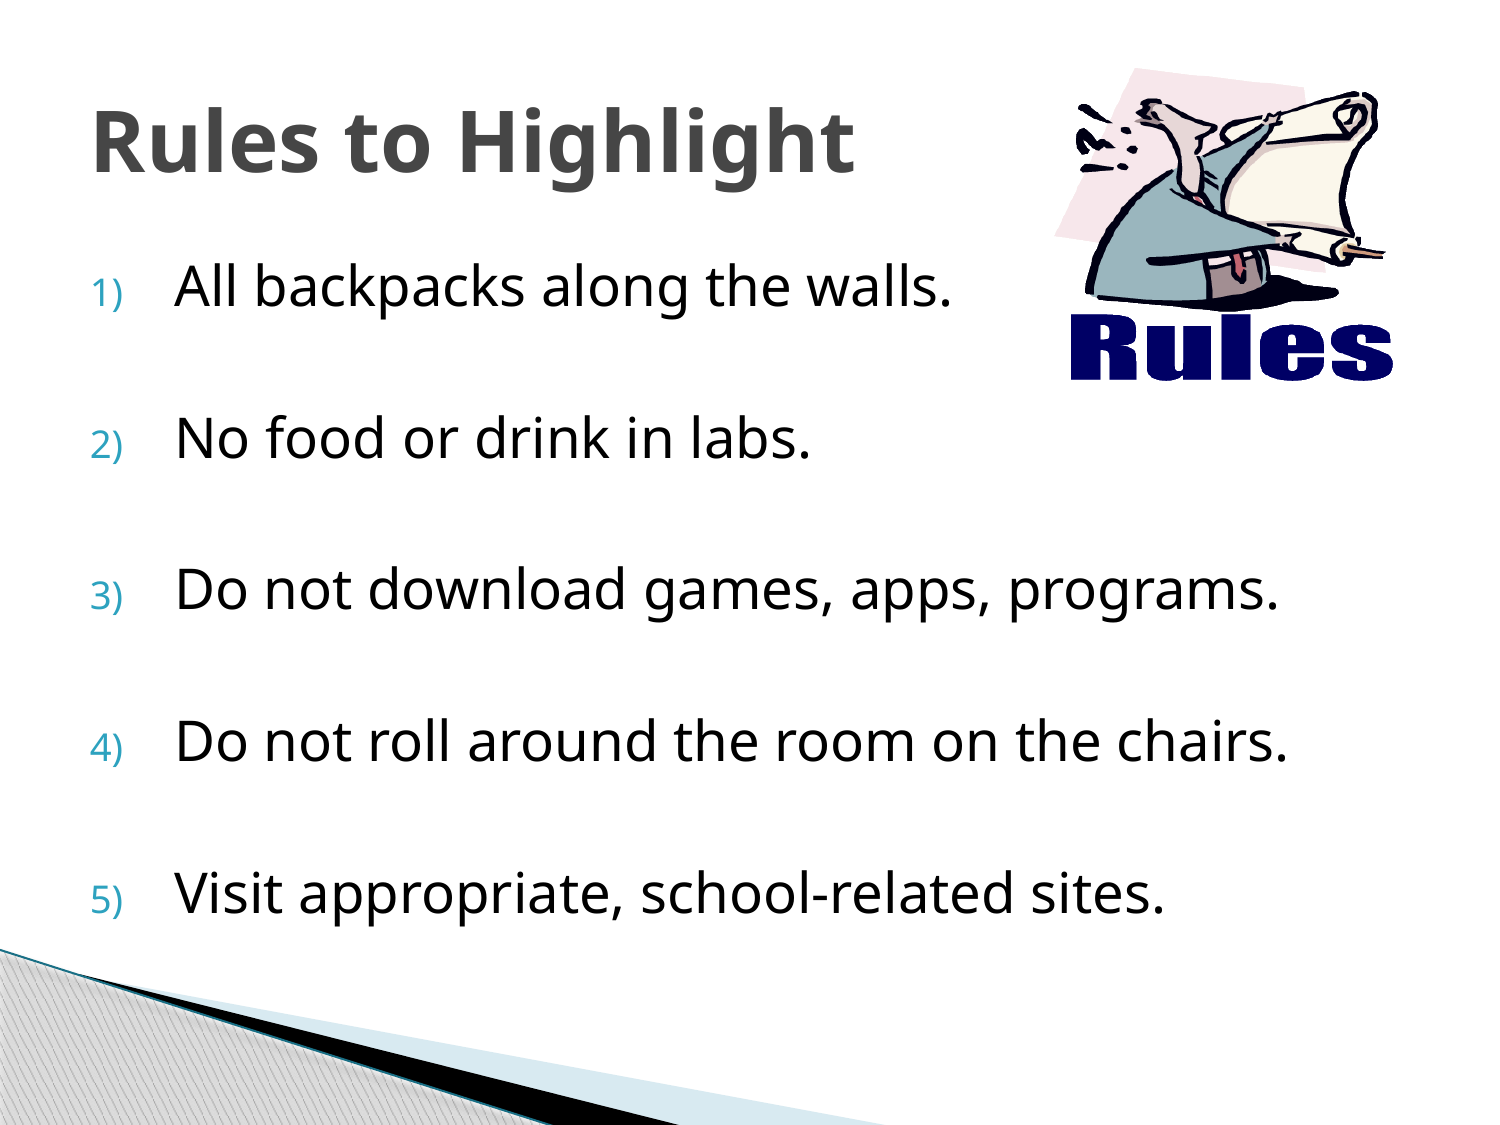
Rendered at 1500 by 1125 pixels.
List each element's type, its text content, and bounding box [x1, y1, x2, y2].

picture [1054, 68, 1395, 397]
list All backpacks along the walls. No food or drink in labs. Do not download games, apps, programs. Do not roll around the room on the chairs. Visit appropriate, school-related sites. [75, 243, 1425, 986]
title Rules to Highlight [75, 45, 1425, 233]
